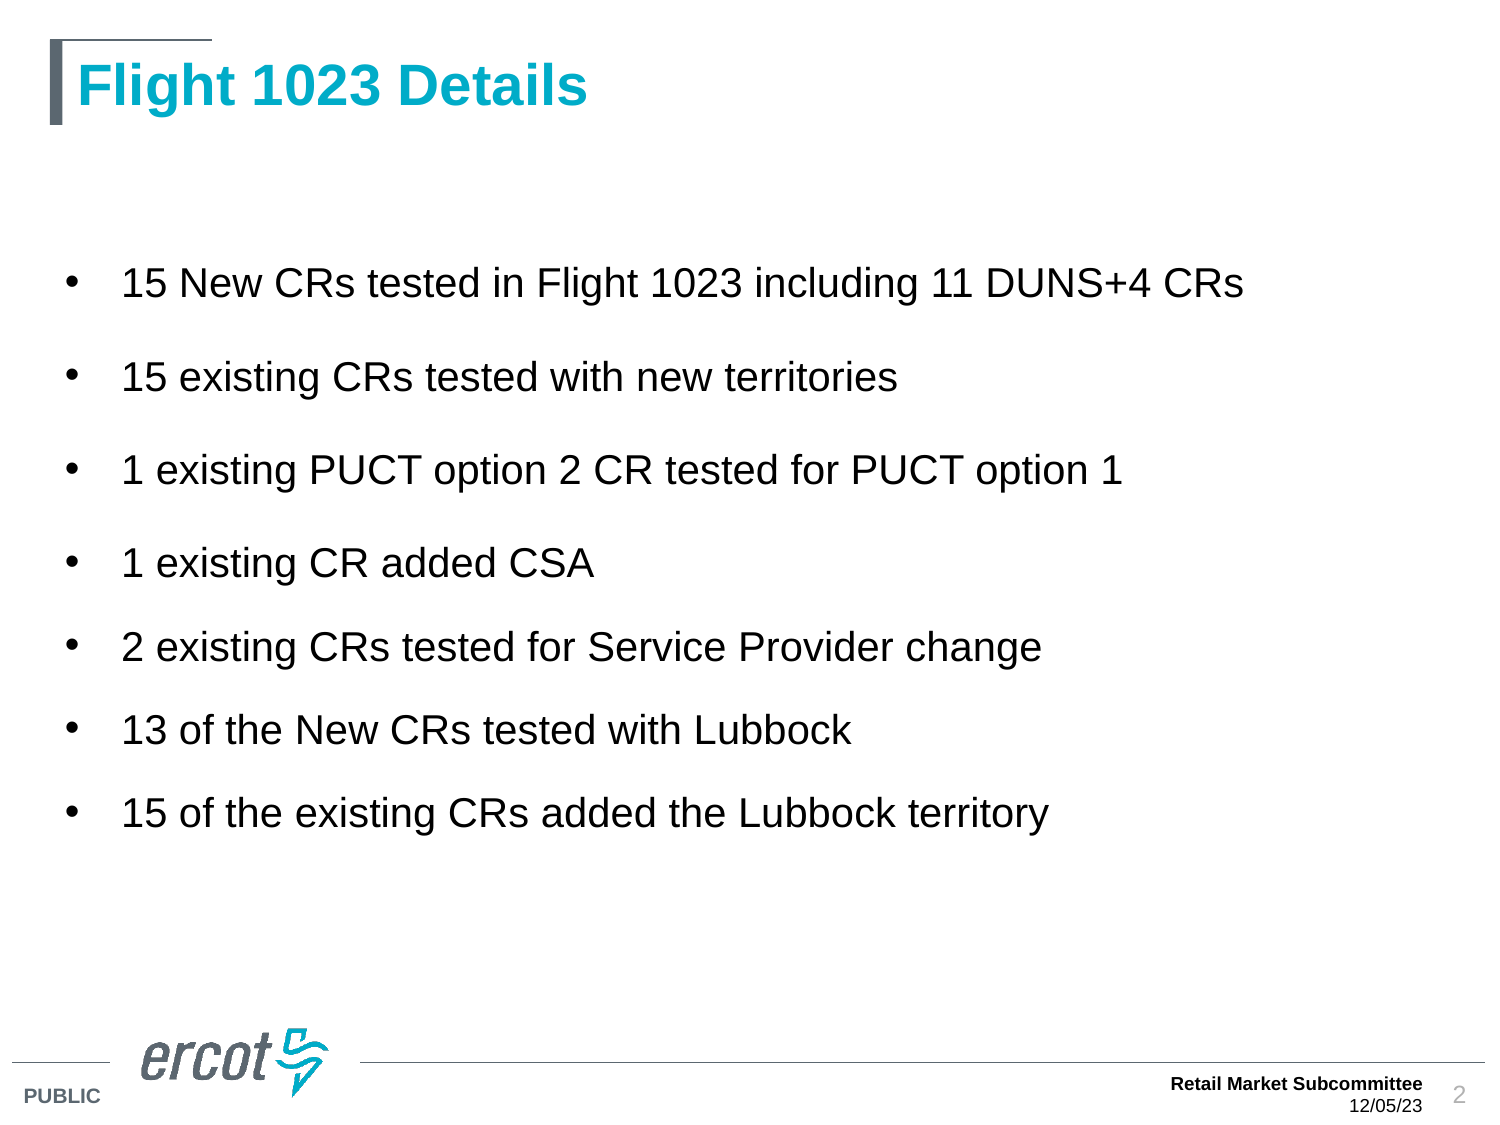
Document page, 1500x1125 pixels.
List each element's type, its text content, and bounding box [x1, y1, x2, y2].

text_box Retail Market Subcommittee 12/05/23 [1149, 1064, 1438, 1125]
list 15 New CRs tested in Flight 1023 including 11 DUNS+4 CRs 15 existing CRs tested with new territories 1 existing PUCT option 2 CR tested for PUCT option 1 1 existing CR added CSA 2 existing CRs tested for Service Provider change 13 of the New CRs tested with Lubbock 15 of the existing CRs added the Lubbock territory [50, 223, 1450, 929]
title Flight 1023 Details [62, 39, 1450, 223]
picture [137, 1024, 332, 1100]
slide_number 2 [1438, 1076, 1475, 1112]
